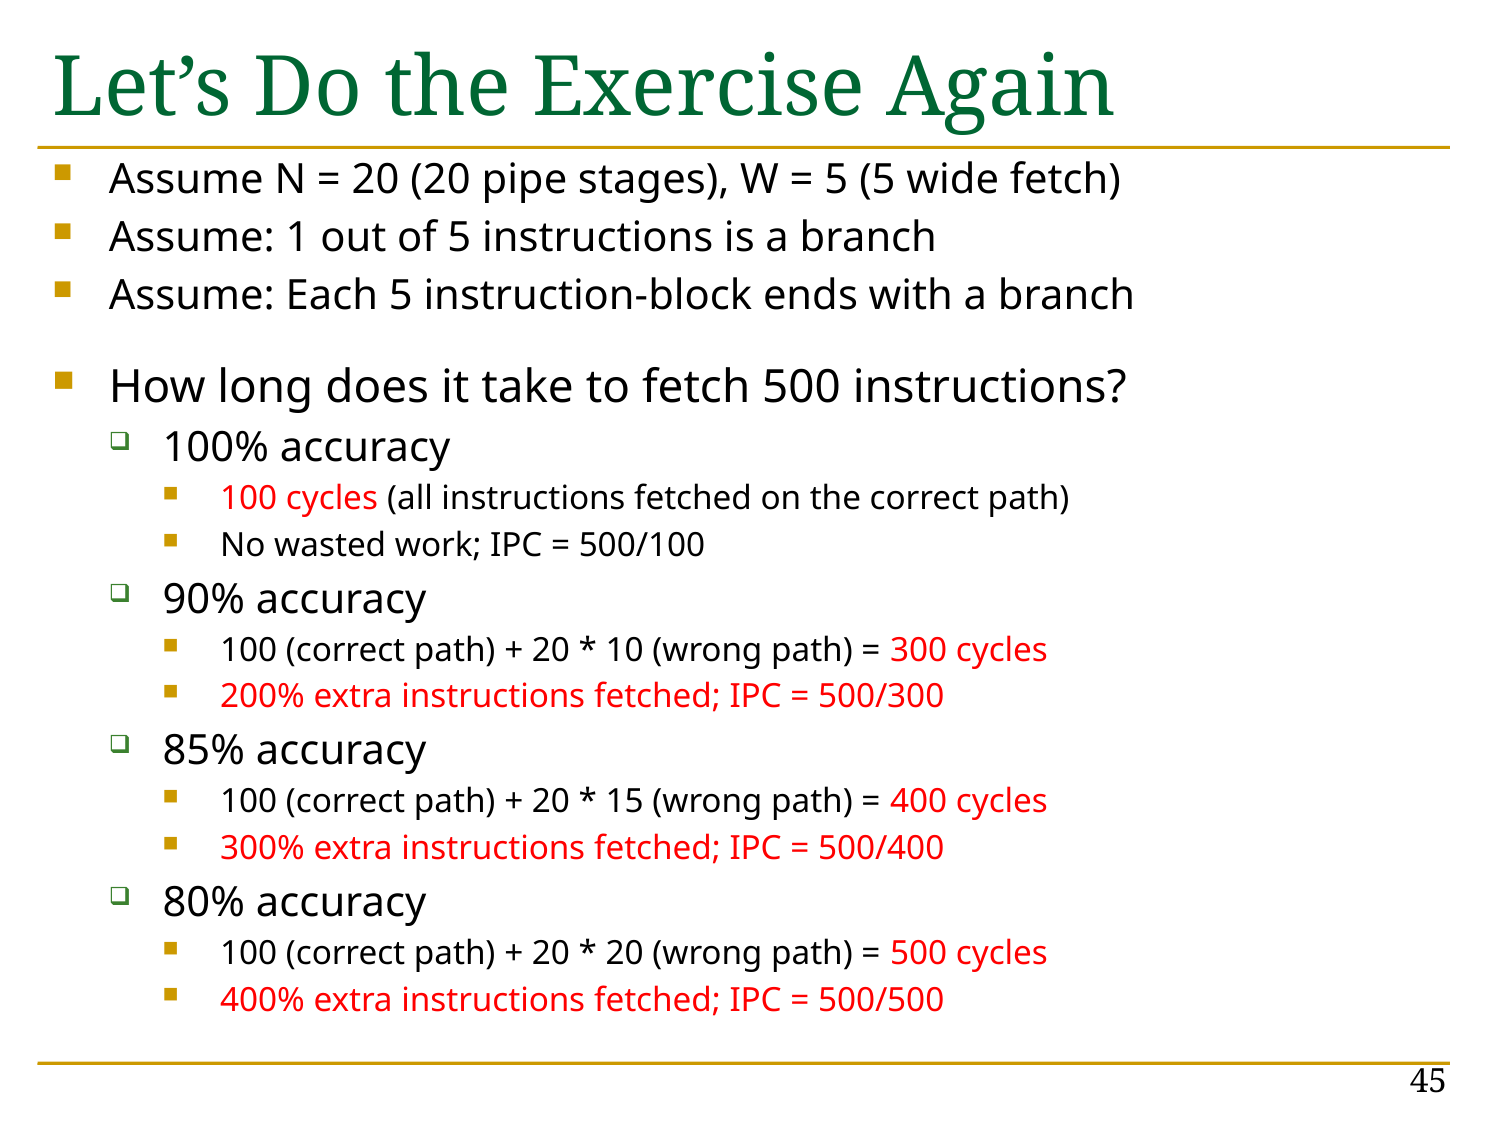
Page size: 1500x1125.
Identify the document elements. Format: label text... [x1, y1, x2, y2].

title Let’s Do the Exercise Again [37, 24, 1450, 144]
list Assume N = 20 (20 pipe stages), W = 5 (5 wide fetch) Assume: 1 out of 5 instructions is a branch Assume: Each 5 instruction-block ends with a branch How long does it take to fetch 500 instructions? 100% accuracy 100 cycles (all instructions fetched on the correct path) No wasted work; IPC = 500/100 90% accuracy 100 (correct path) + 20 * 10 (wrong path) = 300 cycles 200% extra instructions fetched; IPC = 500/300 85% accuracy 100 (correct path) + 20 * 15 (wrong path) = 400 cycles 300% extra instructions fetched; IPC = 500/400 80% accuracy 100 (correct path) + 20 * 20 (wrong path) = 500 cycles 400% extra instructions fetched; IPC = 500/500 [37, 144, 1450, 997]
slide_number 45 [1111, 1036, 1462, 1112]
